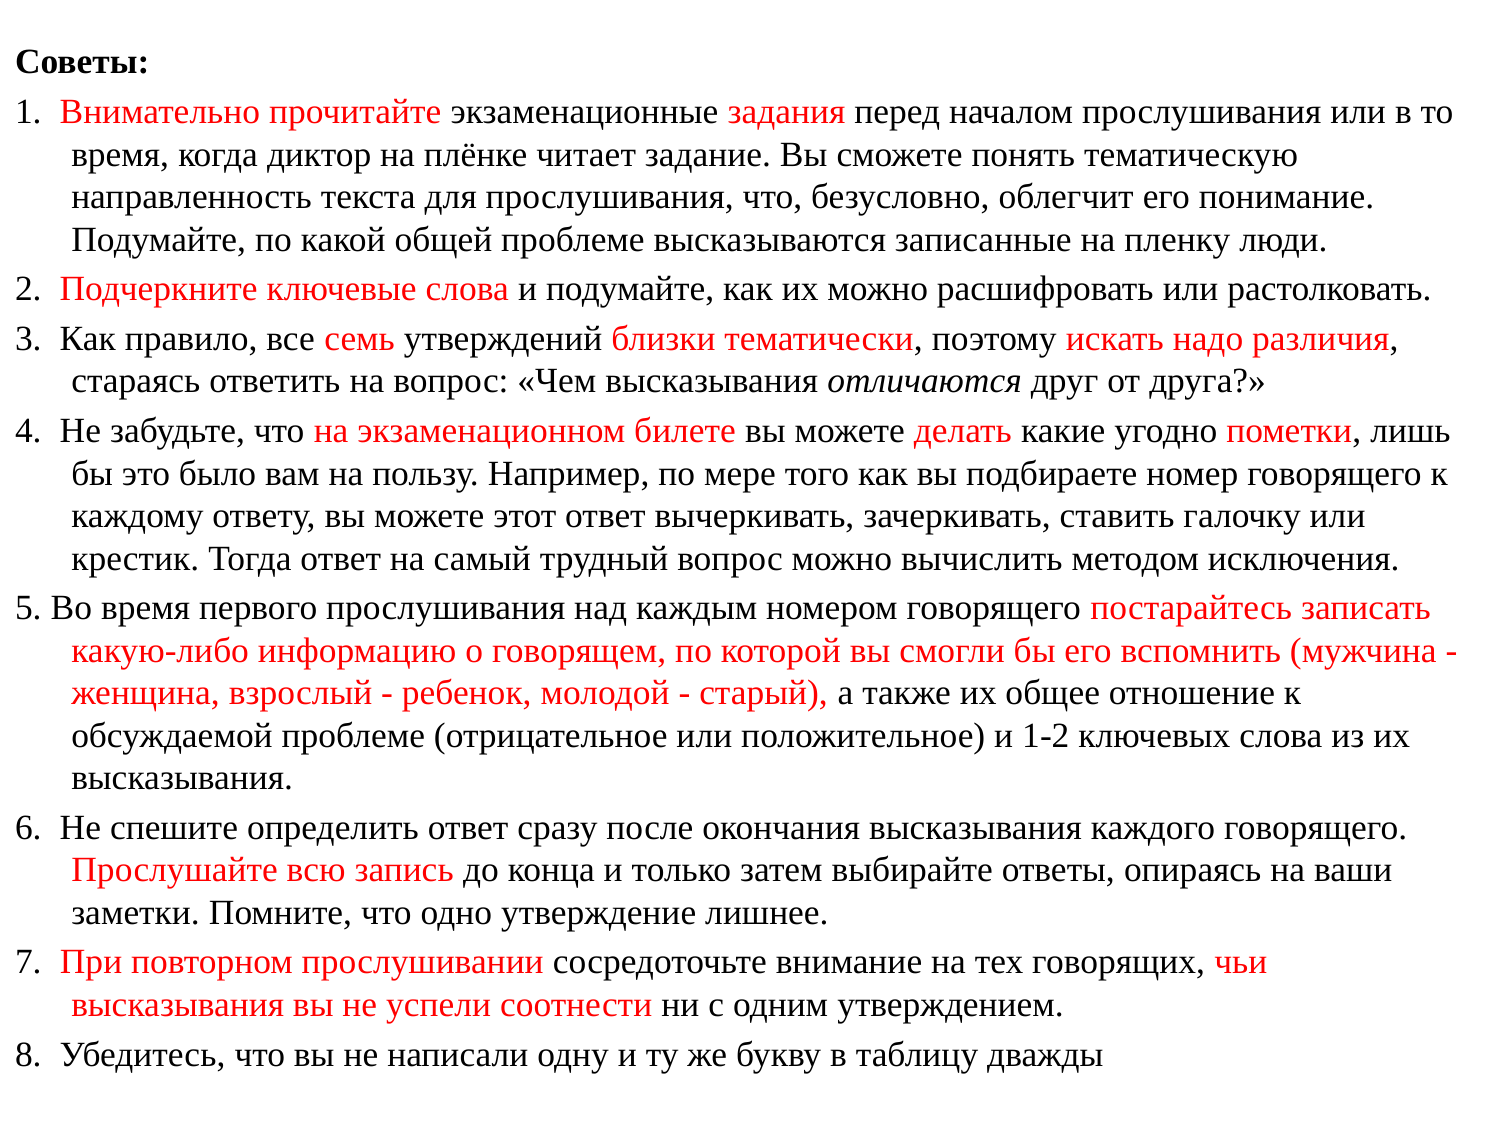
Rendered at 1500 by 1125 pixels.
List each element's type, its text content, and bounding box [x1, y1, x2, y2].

list Советы: 1. Внимательно прочитайте экзаменационные задания перед началом прослушивания или в то время, когда диктор на плёнке читает задание. Вы сможете понять тематическую направленность текста для прослушивания, что, безусловно, облегчит его понимание. Подумайте, по какой общей проблеме высказываются записанные на пленку люди. 2. Подчеркните ключевые слова и подумайте, как их можно расшифровать или растолковать. 3. Как правило, все семь утверждений близки тематически, поэтому искать надо различия, стараясь ответить на вопрос: «Чем высказывания отличаются друг от друга?» 4. Не забудьте, что на экзаменационном билете вы можете делать какие угодно пометки, лишь бы это было вам на пользу. Например, по мере того как вы подбираете номер говорящего к каждому ответу, вы можете этот ответ вычеркивать, зачеркивать, ставить галочку или крестик. Тогда ответ на самый трудный вопрос можно вычислить методом исключения. 5. Во время первого прослушивания над каждым номером говорящего постарайтесь записать какую-либо информацию о говорящем, по которой вы смогли бы его вспомнить (мужчина - женщина, взрослый - ребенок, молодой - старый), а также их общее отношение к обсуждаемой проблеме (отрицательное или положительное) и 1-2 ключевых слова из их высказывания. 6. Не спешите определить ответ сразу после окончания высказывания каждого говорящего. Прослушайте всю запись до конца и только затем выбирайте ответы, опираясь на ваши заметки. Помните, что одно утверждение лишнее. 7. При повторном прослушивании сосредоточьте внимание на тех говорящих, чьи высказывания вы не успели соотнести ни с одним утверждением. 8. Убедитесь, что вы не написали одну и ту же букву в таблицу дважды [0, 30, 1500, 1094]
